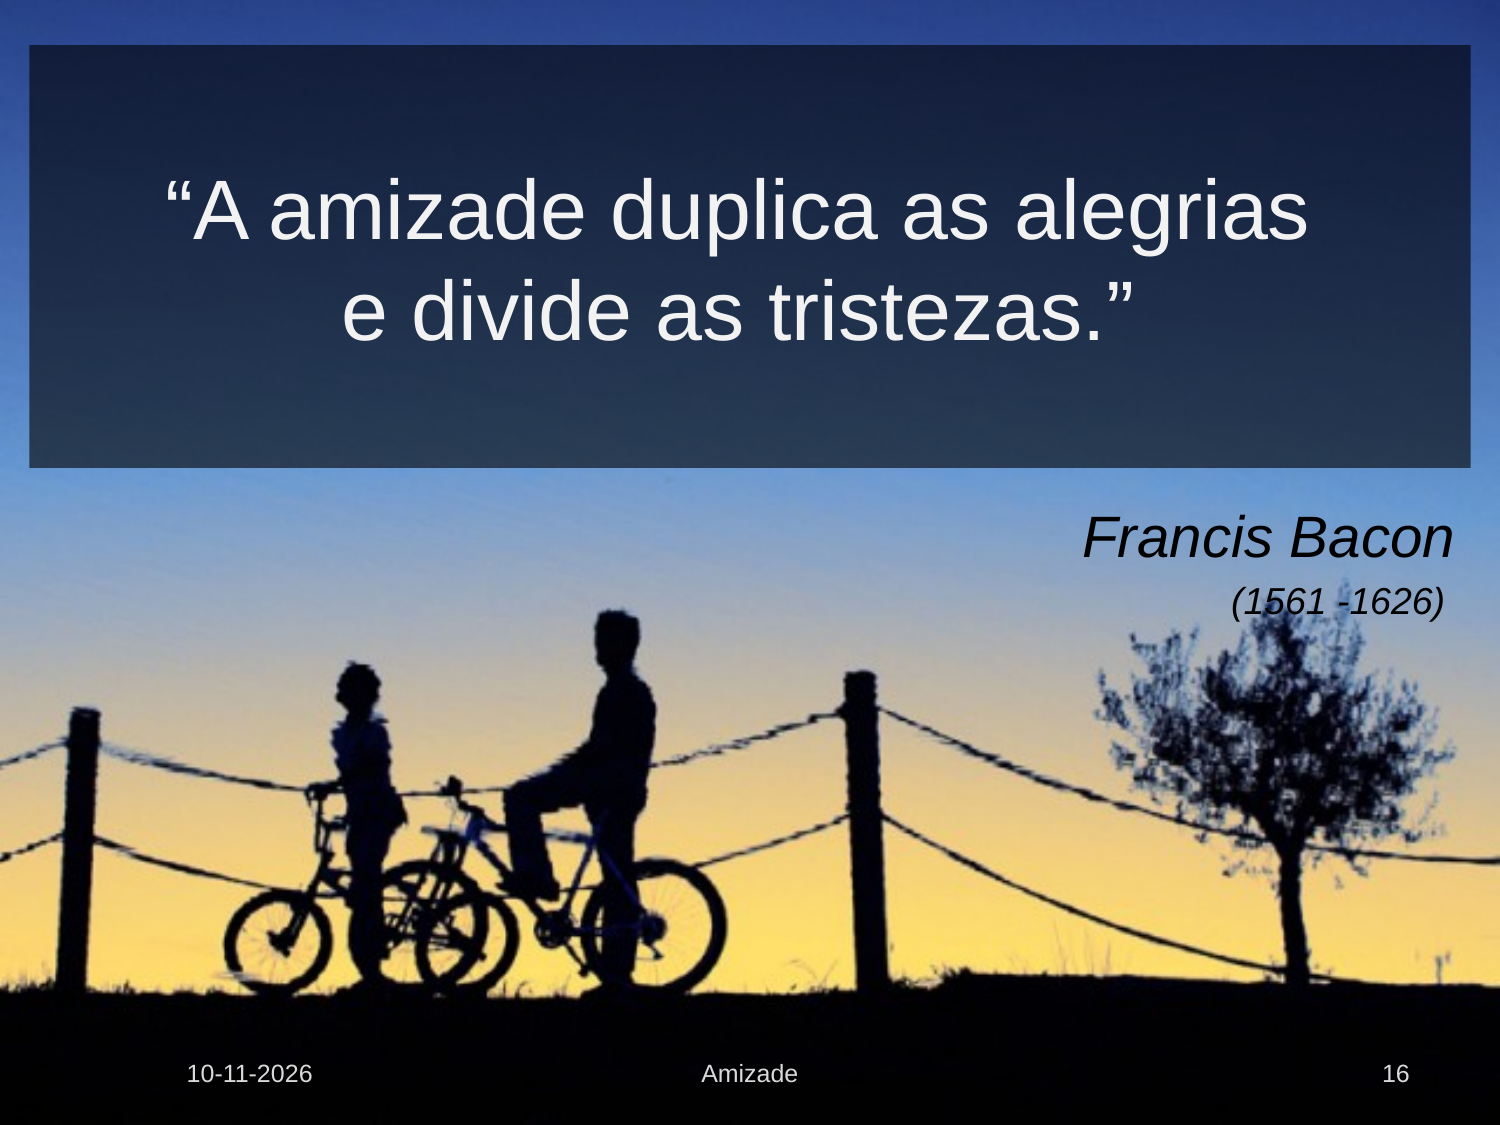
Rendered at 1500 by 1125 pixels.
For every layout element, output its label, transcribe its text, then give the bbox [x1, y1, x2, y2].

footer Amizade [512, 1042, 988, 1103]
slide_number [75, 1042, 425, 1103]
slide_number 16 [1074, 1042, 1425, 1103]
picture [0, 0, 1500, 1125]
title “A amizade duplica as alegrias e divide as tristezas.” [29, 45, 1471, 468]
list Francis Bacon (1561 -1626) [41, 491, 1471, 575]
